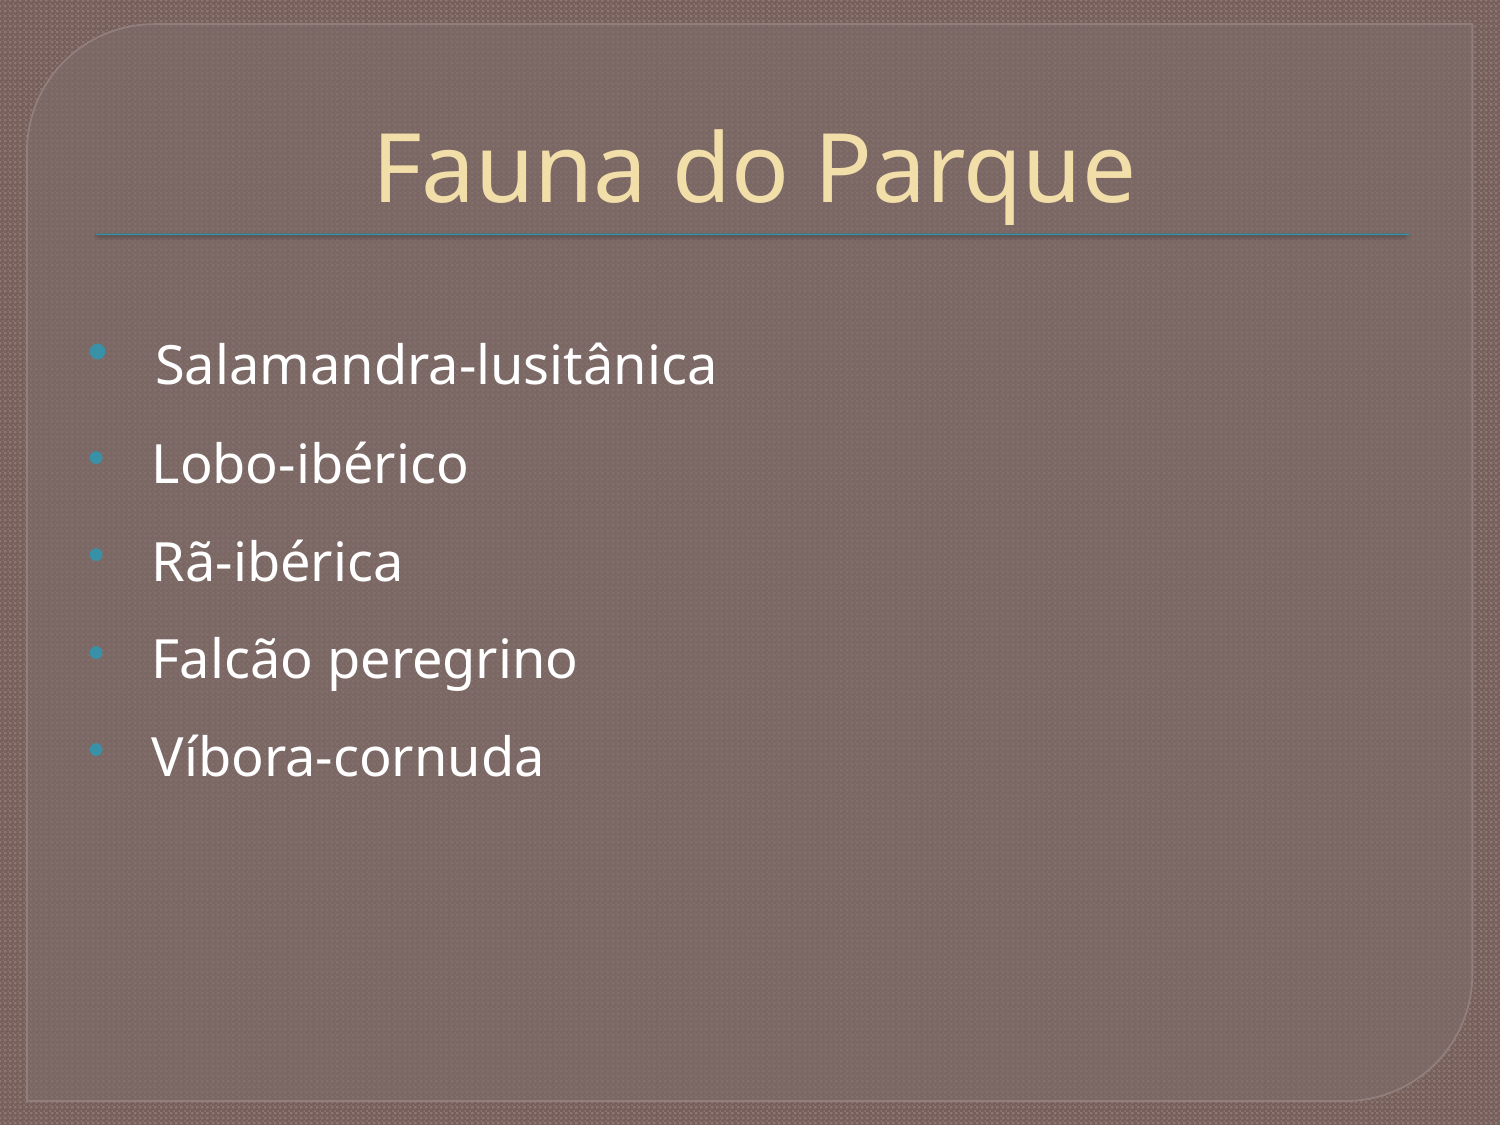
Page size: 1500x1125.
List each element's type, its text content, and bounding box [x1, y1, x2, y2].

title Fauna do Parque [75, 41, 1425, 230]
list Salamandra-lusitânica Lobo-ibérico Rã-ibérica Falcão peregrino Víbora-cornuda [75, 270, 1425, 1013]
